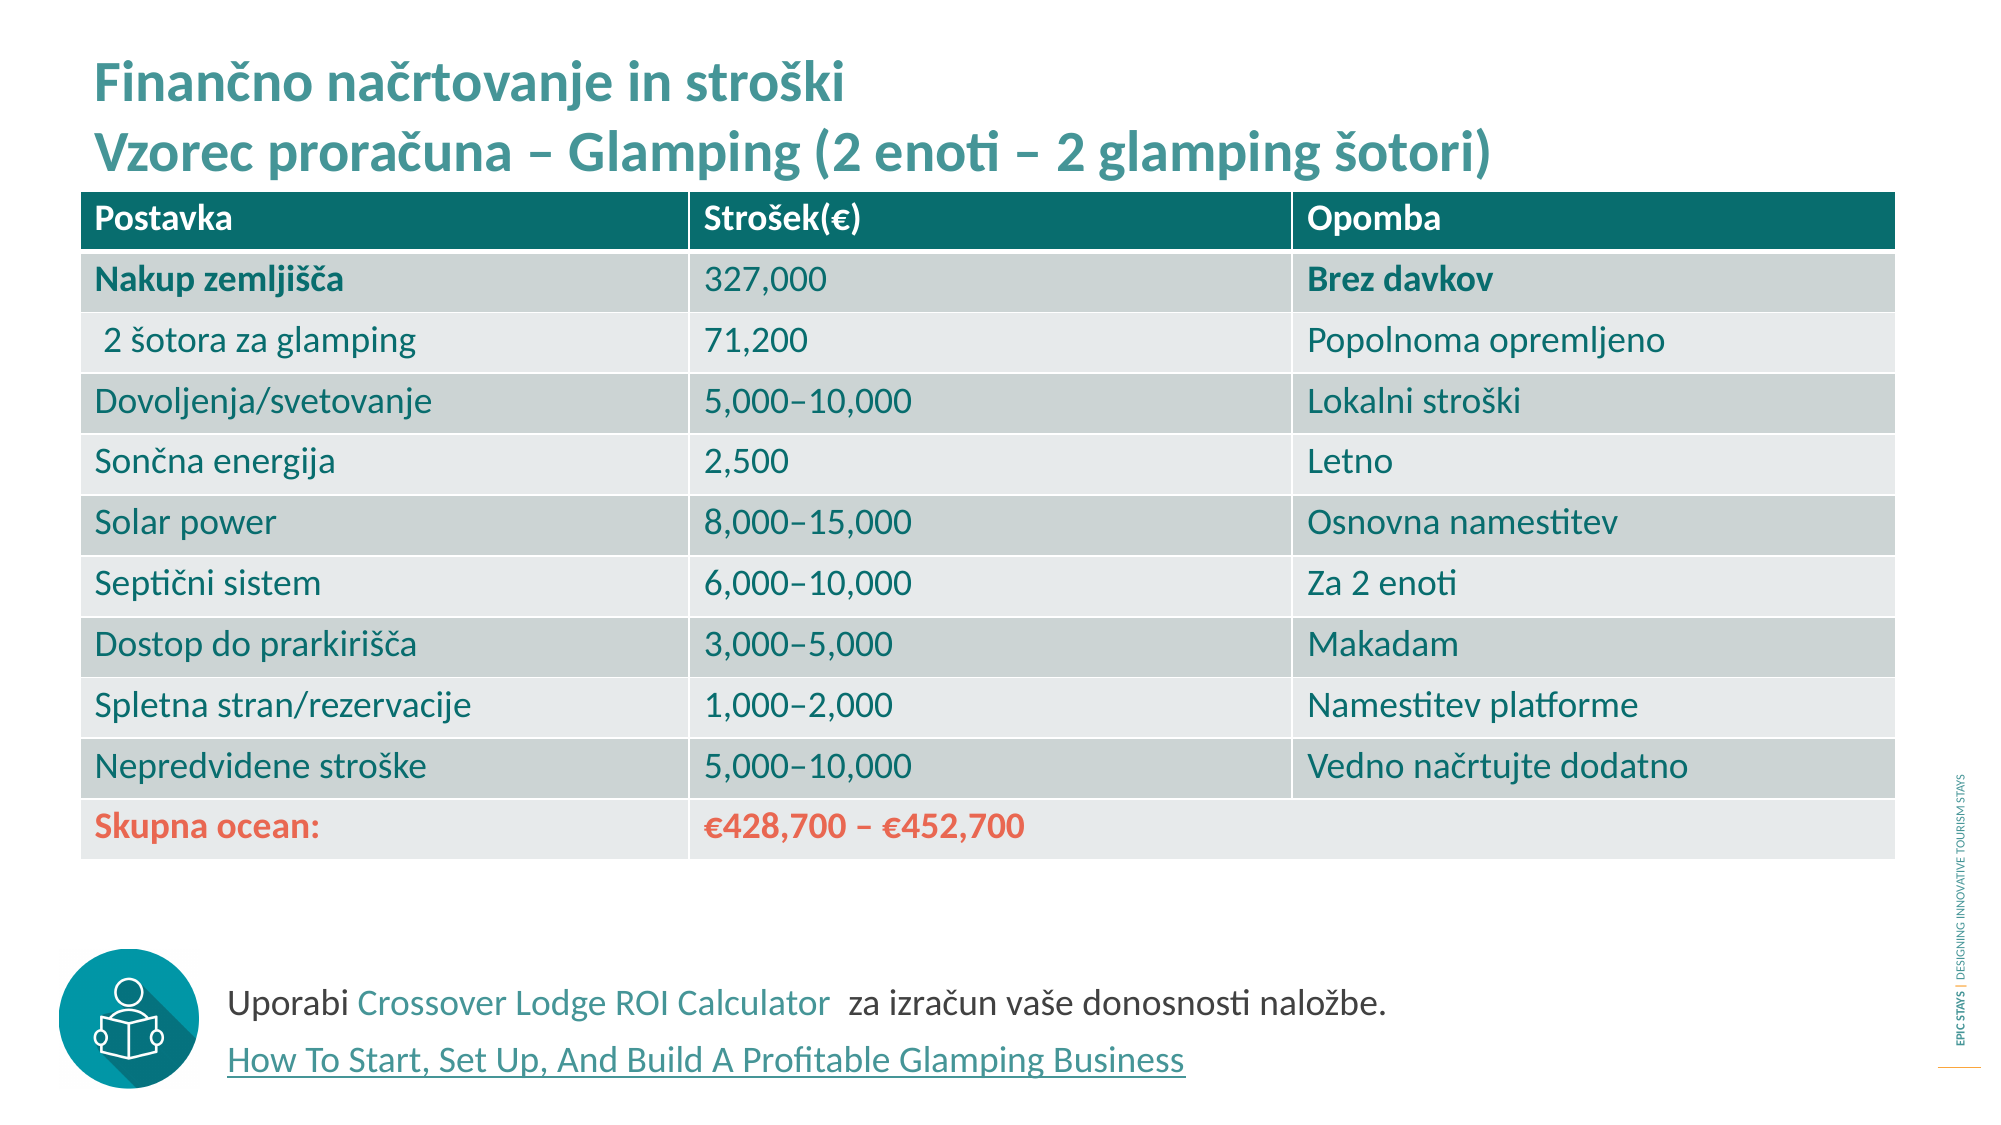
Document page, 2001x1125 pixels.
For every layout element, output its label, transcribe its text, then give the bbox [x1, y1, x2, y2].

table_cell 5,000–10,000 [690, 739, 1291, 798]
table_cell Namestitev platforme [1293, 678, 1895, 737]
table_cell 71,200 [690, 313, 1291, 372]
table_cell Za 2 enoti [1293, 557, 1895, 616]
table_header Strošek(€) [690, 192, 1291, 249]
table_cell Osnovna namestitev [1293, 496, 1895, 555]
table_cell Lokalni stroški [1293, 374, 1895, 433]
table_cell Sončna energija [81, 435, 688, 494]
table_cell Nakup zemljišča [81, 254, 688, 312]
table_cell 6,000–10,000 [690, 557, 1291, 616]
table_cell Septični sistem [81, 557, 688, 616]
table_cell 2 šotora za glamping [81, 313, 688, 372]
table_cell €428,700 – €452,700 [690, 800, 1895, 859]
table_cell Popolnoma opremljeno [1293, 313, 1895, 372]
table_cell Spletna stran/rezervacije [81, 678, 688, 737]
table_cell Dovoljenja/svetovanje [81, 374, 688, 433]
table_cell Solar power [81, 496, 688, 555]
table_cell 1,000–2,000 [690, 678, 1291, 737]
table_cell Skupna ocean: [81, 800, 688, 859]
list Finančno načrtovanje in stroški Vzorec proračuna – Glamping (2 enoti – 2 glamping šotori) [79, 35, 1821, 168]
table_header Postavka [81, 192, 688, 249]
table_cell Dostop do prarkirišča [81, 618, 688, 677]
table_header Opomba [1293, 192, 1895, 249]
table_cell Vedno načrtujte dodatno [1293, 739, 1895, 798]
picture [59, 949, 200, 1089]
table_cell 327,000 [690, 254, 1291, 312]
table_cell 5,000–10,000 [690, 374, 1291, 433]
table_cell 2,500 [690, 435, 1291, 494]
table_cell 8,000–15,000 [690, 496, 1291, 555]
table_cell Letno [1293, 435, 1895, 494]
table_cell Brez davkov [1293, 254, 1895, 312]
text_box How To Start, Set Up, And Build A Profitable Glamping Business [212, 1031, 1248, 1088]
table_cell Makadam [1293, 618, 1895, 677]
text_box Uporabi Crossover Lodge ROI Calculator za izračun vaše donosnosti naložbe. [212, 970, 1788, 1031]
table_cell Nepredvidene stroške [81, 739, 688, 798]
table_cell 3,000–5,000 [690, 618, 1291, 677]
